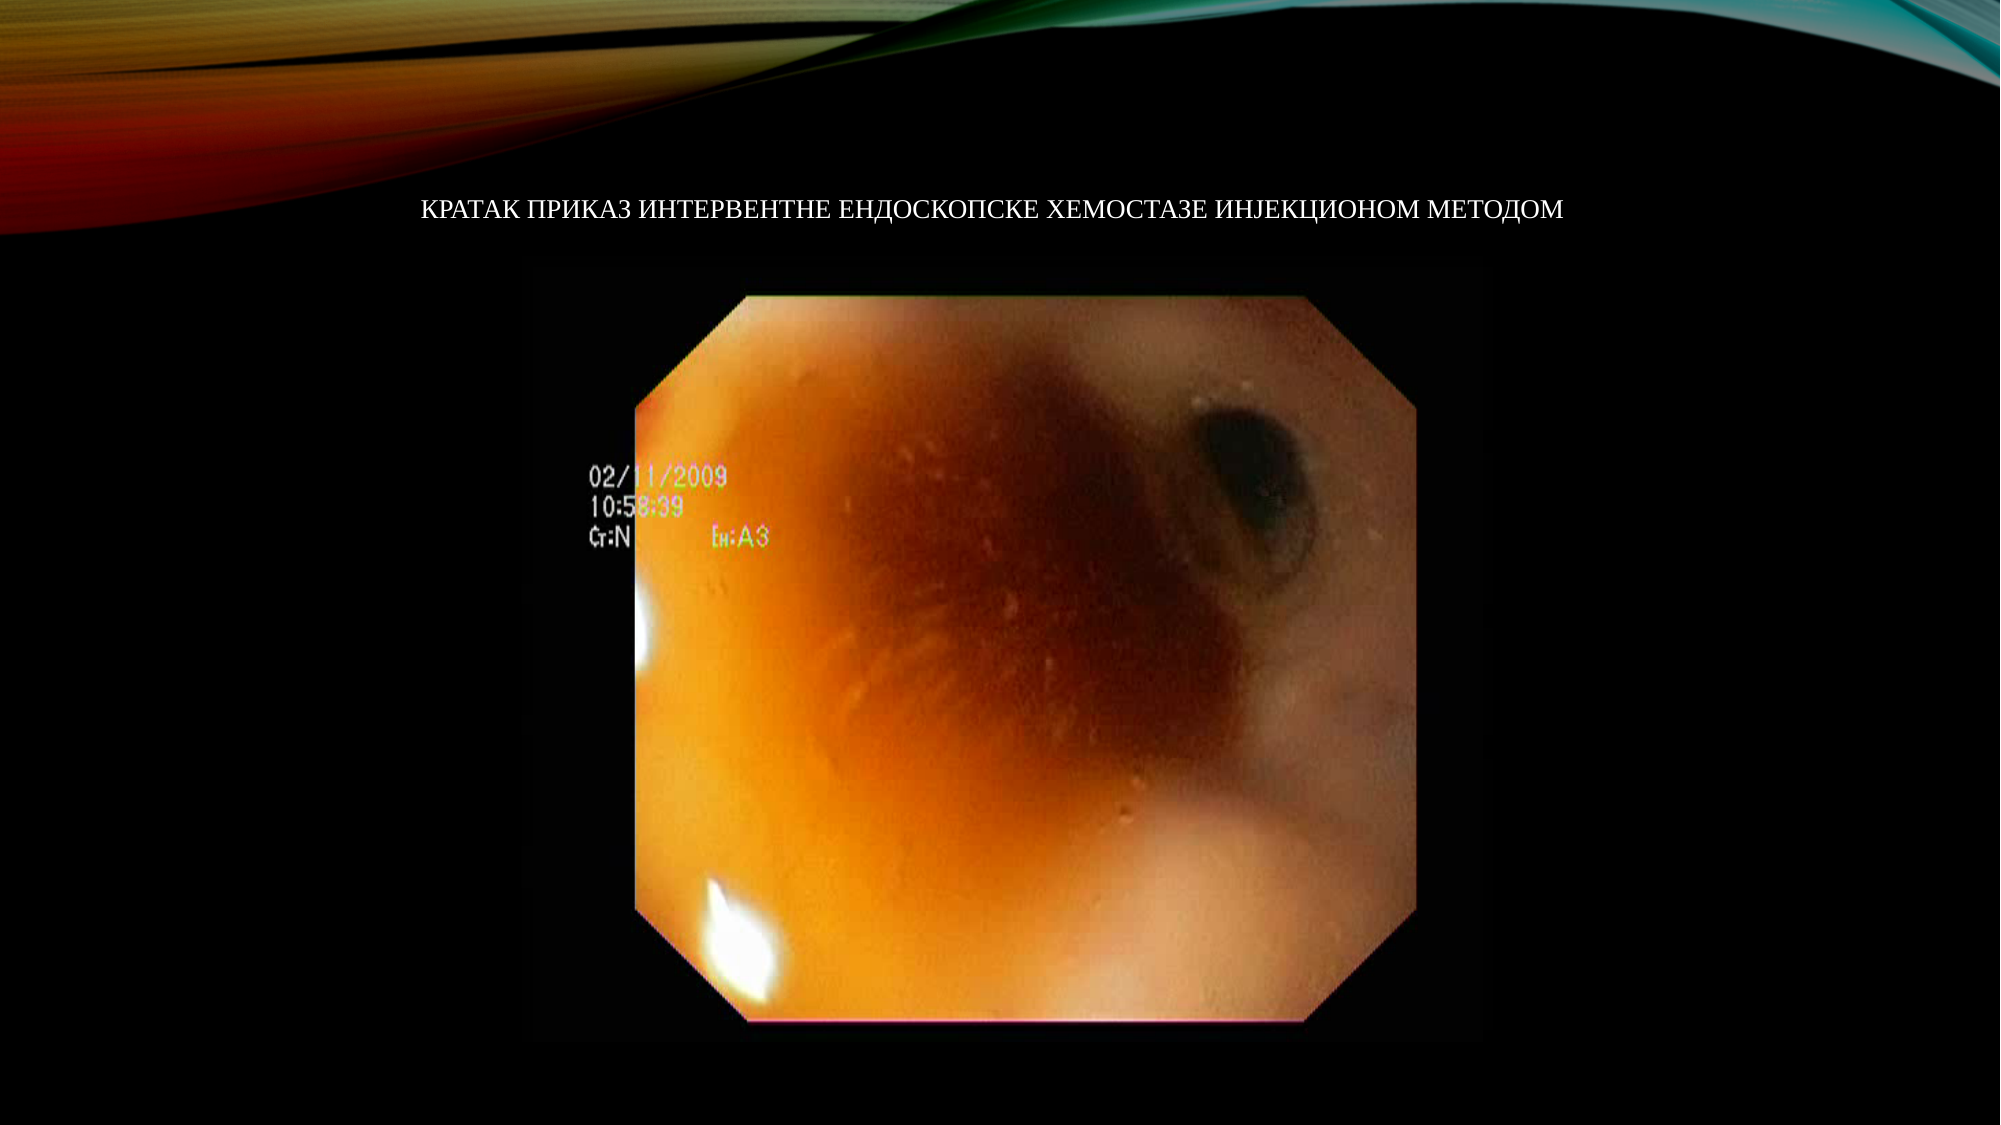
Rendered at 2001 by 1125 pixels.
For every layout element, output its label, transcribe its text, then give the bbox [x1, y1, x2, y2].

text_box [302, 255, 1703, 1043]
picture [0, 0, 2000, 237]
title Кратак приказ интервентне ендоскопске хемостазе инјекционом методом [362, 90, 1623, 255]
